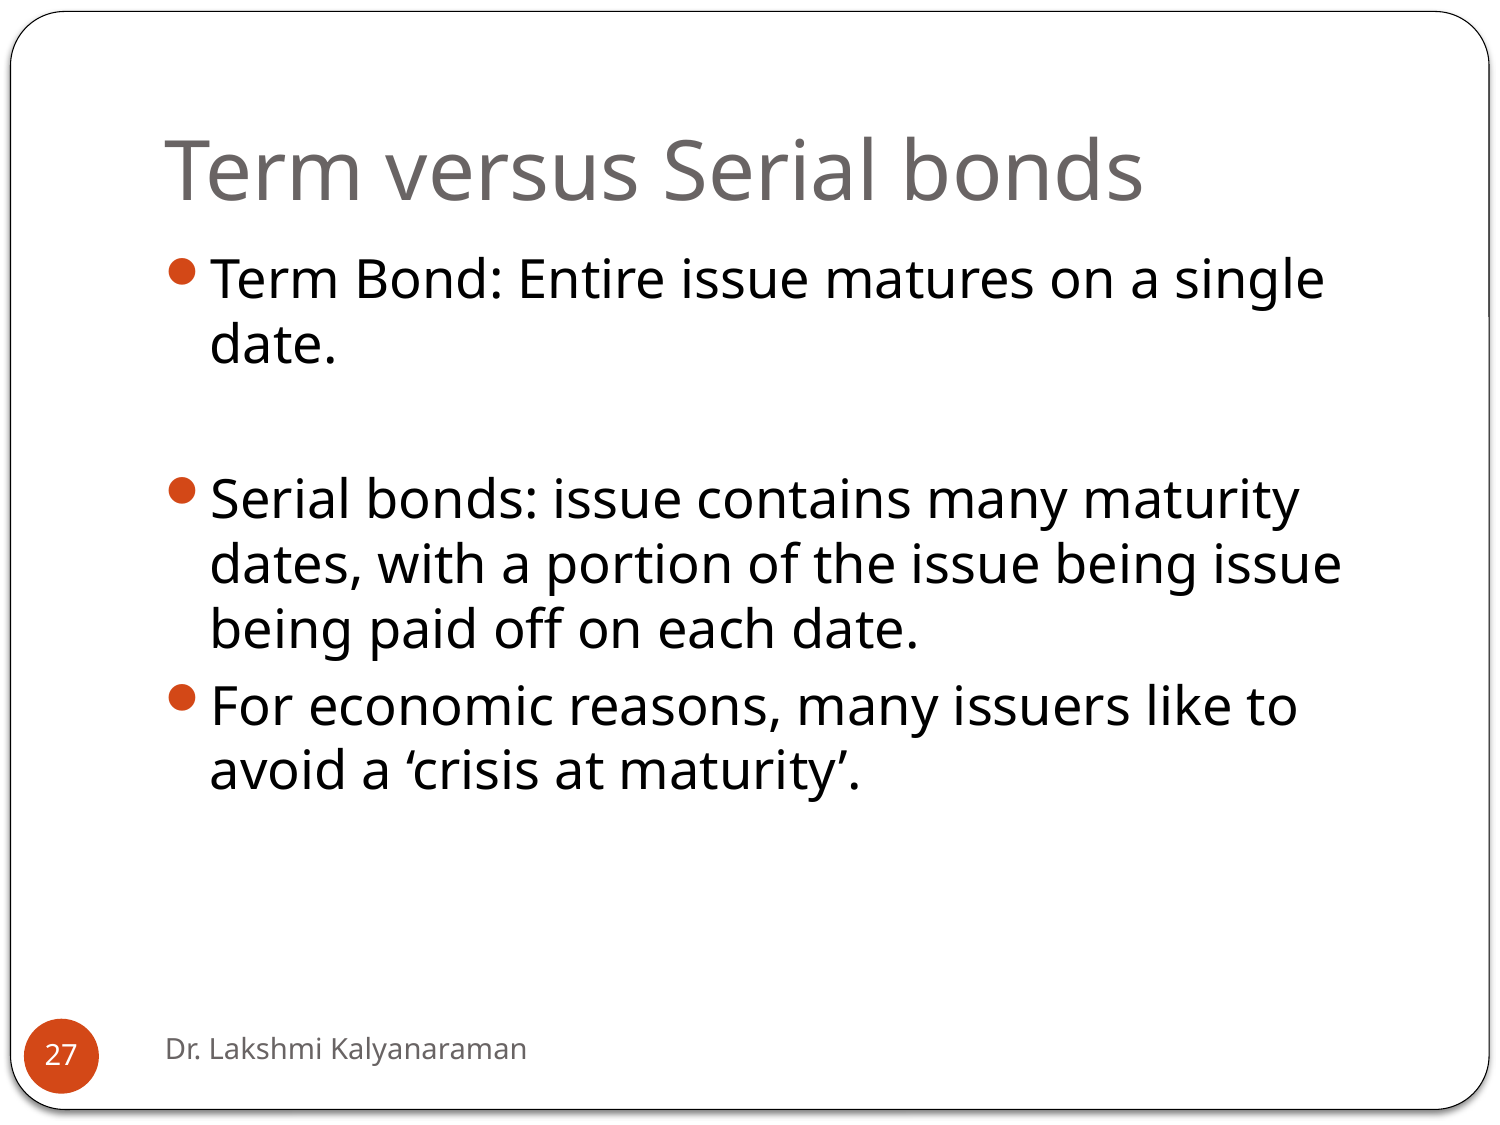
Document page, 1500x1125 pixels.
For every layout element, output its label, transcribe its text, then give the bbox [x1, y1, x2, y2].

list Term Bond: Entire issue matures on a single date. Serial bonds: issue contains many maturity dates, with a portion of the issue being issue being paid off on each date. For economic reasons, many issuers like to avoid a ‘crisis at maturity’. [150, 237, 1425, 988]
title Term versus Serial bonds [150, 45, 1425, 233]
footer Dr. Lakshmi Kalyanaraman [150, 1012, 800, 1088]
slide_number 27 [23, 1018, 99, 1094]
